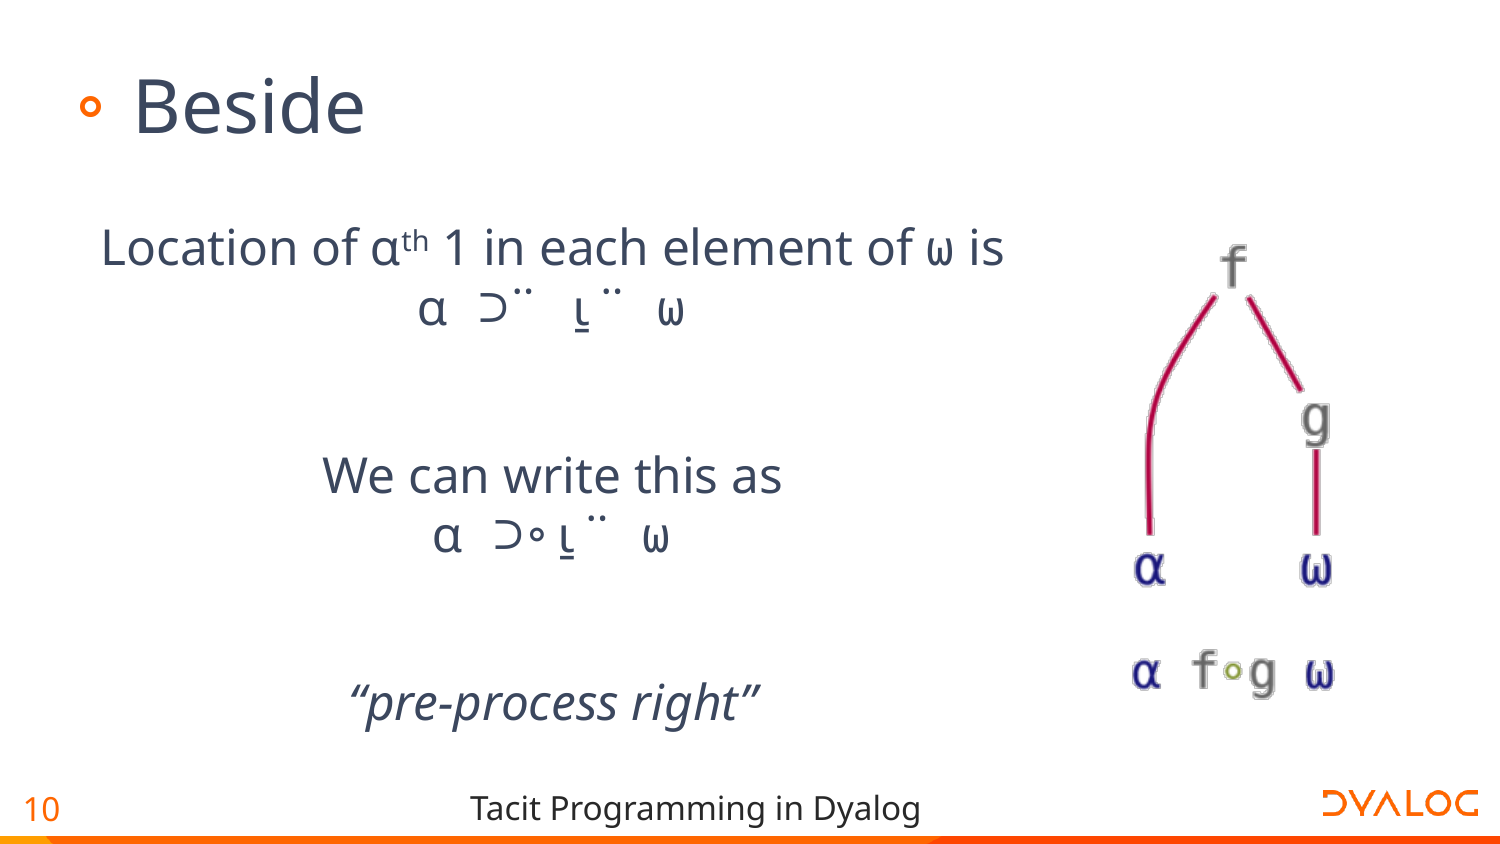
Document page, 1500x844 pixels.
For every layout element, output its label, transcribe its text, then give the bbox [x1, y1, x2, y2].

picture [0, 836, 1500, 844]
list Location of ⍺th 1 in each element of ⍵ is ⍺ ⊃¨ ⍸¨ ⍵ We can write this as ⍺ ⊃∘⍸¨ ⍵ “pre-process right” [53, 207, 1053, 740]
title ∘ Beside [53, 43, 1121, 157]
picture [1323, 790, 1478, 816]
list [1085, 207, 1384, 740]
